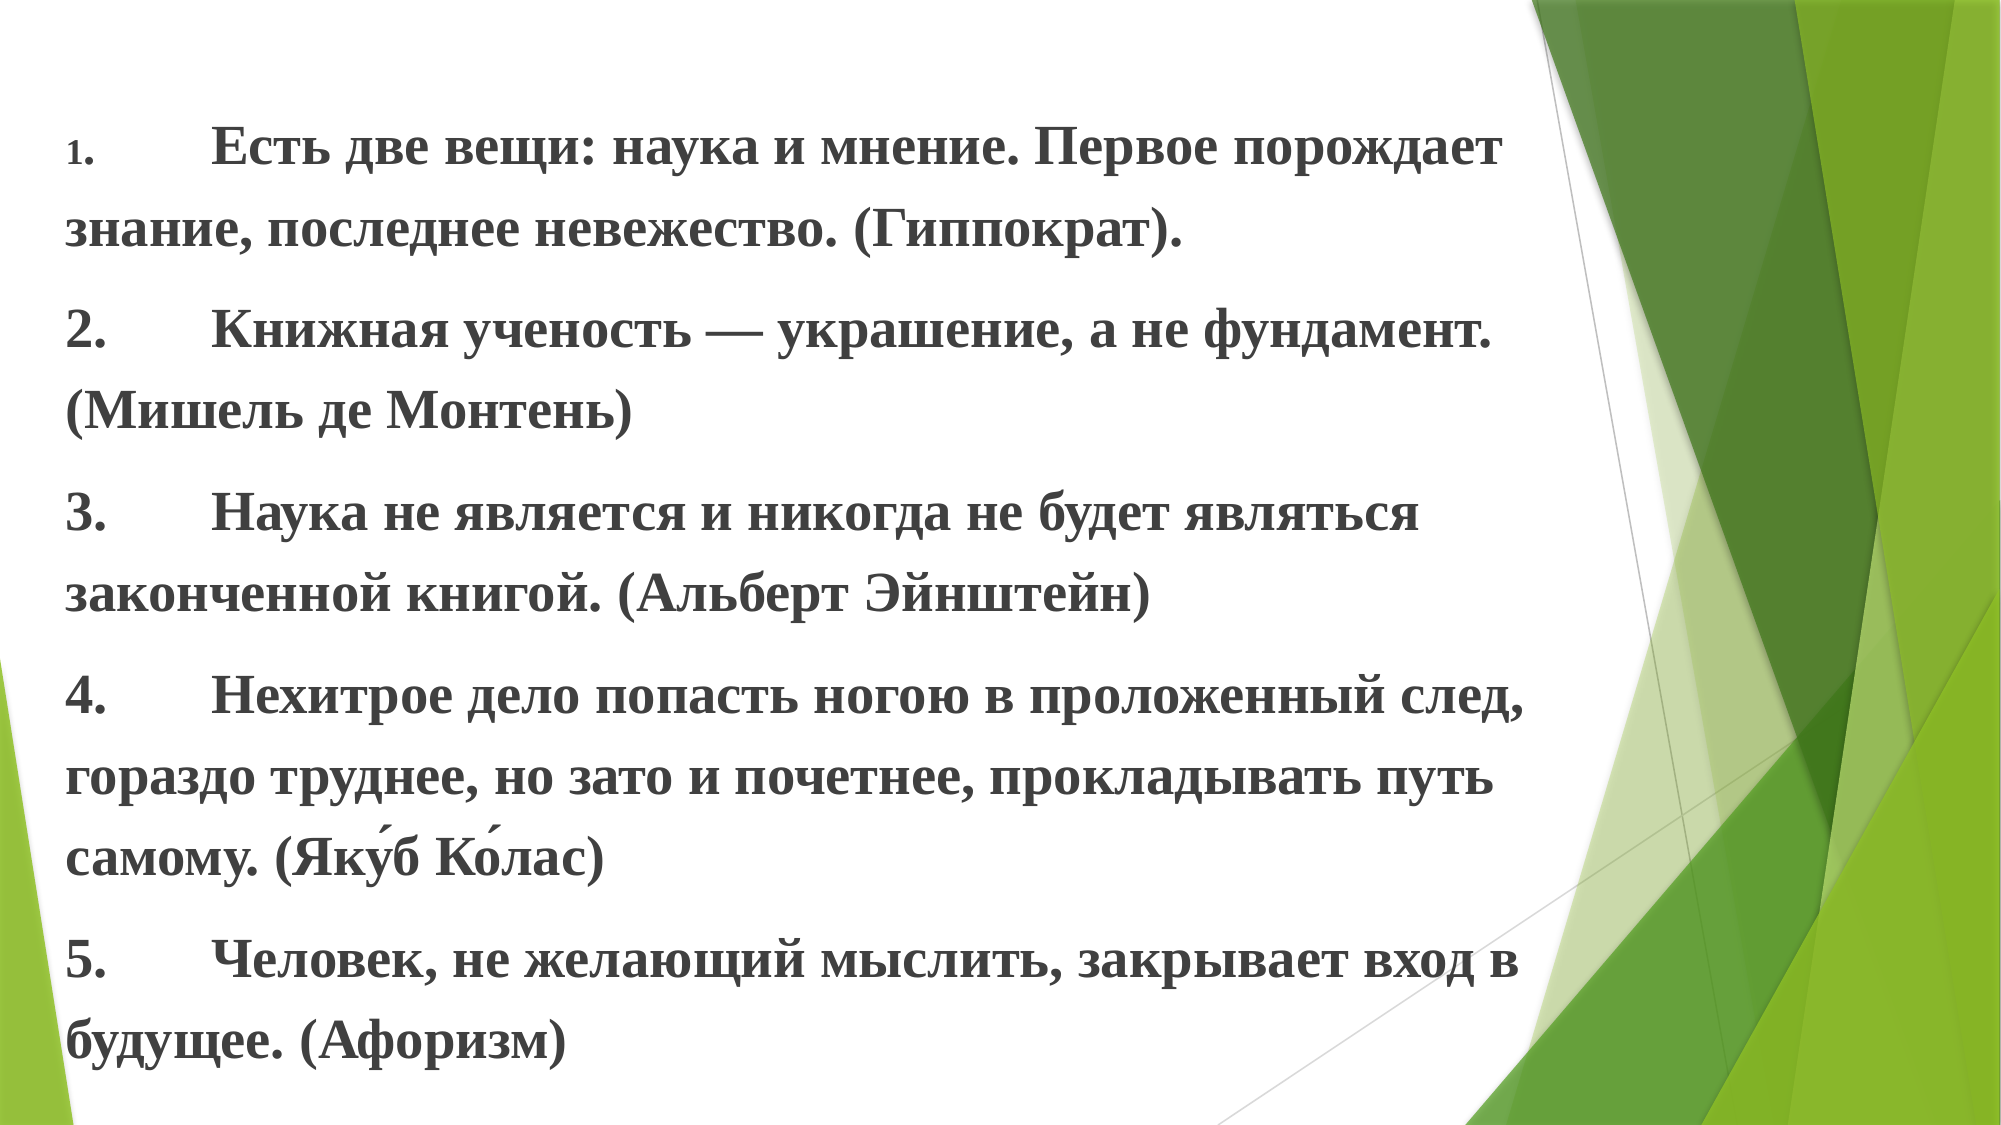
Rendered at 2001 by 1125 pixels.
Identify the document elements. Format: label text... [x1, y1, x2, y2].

list 1. Есть две вещи: наука и мнение. Первое порождает знание, последнее невежество. (Гиппократ). 2. Книжная ученость — украшение, а не фундамент. (Мишель де Монтень) 3. Наука не является и никогда не будет являться законченной книгой. (Альберт Эйнштейн) 4. Нехитрое дело попасть ногою в проложенный след, гораздо труднее, но зато и почетнее, прокладывать путь самому. (Яку́б Ко́лас) 5. Человек, не желающий мыслить, закрывает вход в будущее. (Афоризм) [50, 87, 1675, 1080]
